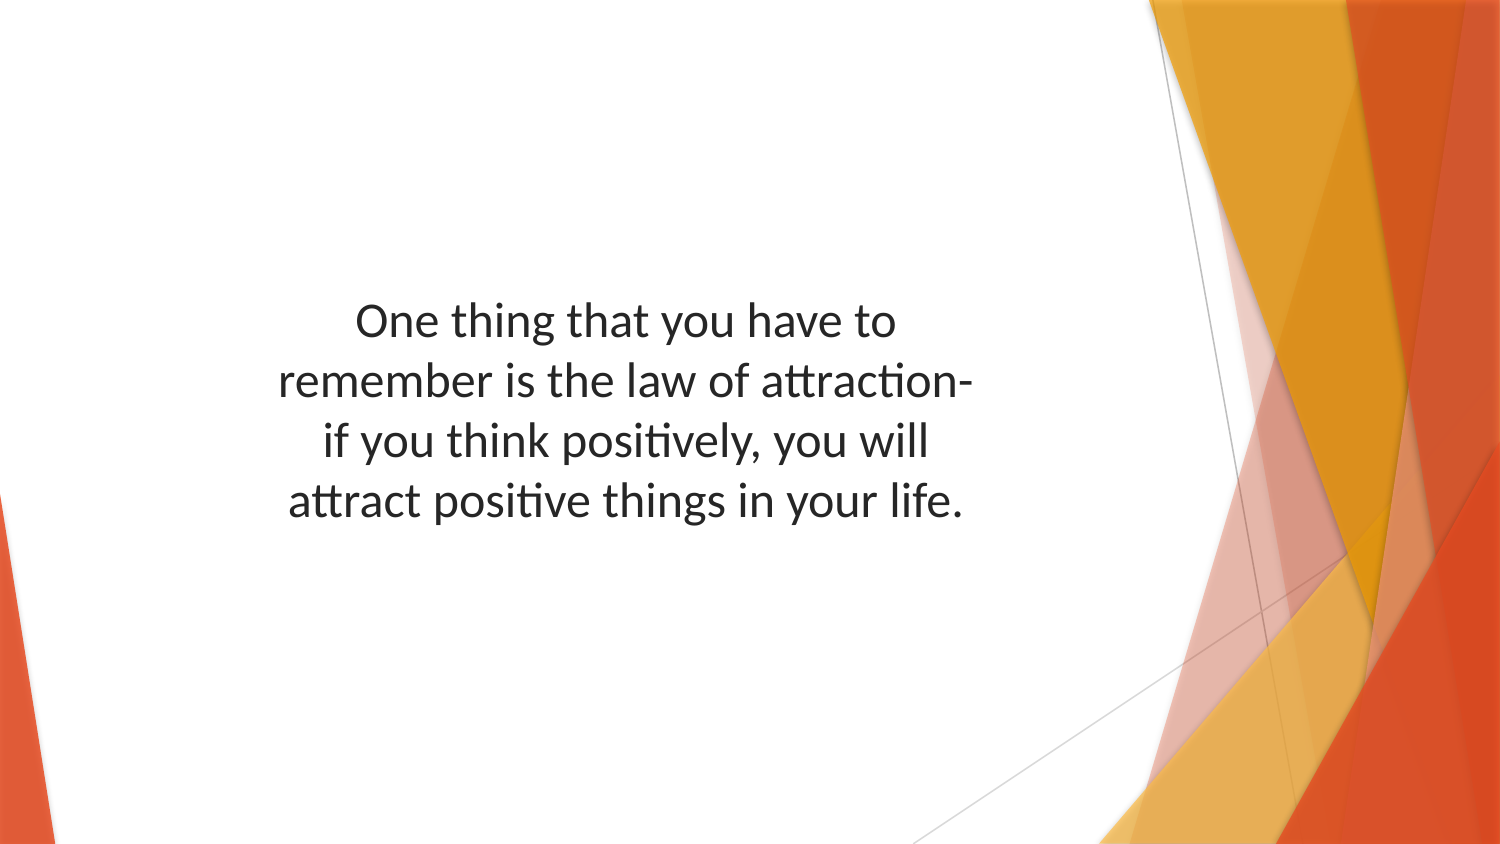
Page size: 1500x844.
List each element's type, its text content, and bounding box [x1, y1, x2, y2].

list One thing that you have to remember is the law of attraction- if you think positively, you will attract positive things in your life. [253, 280, 998, 623]
